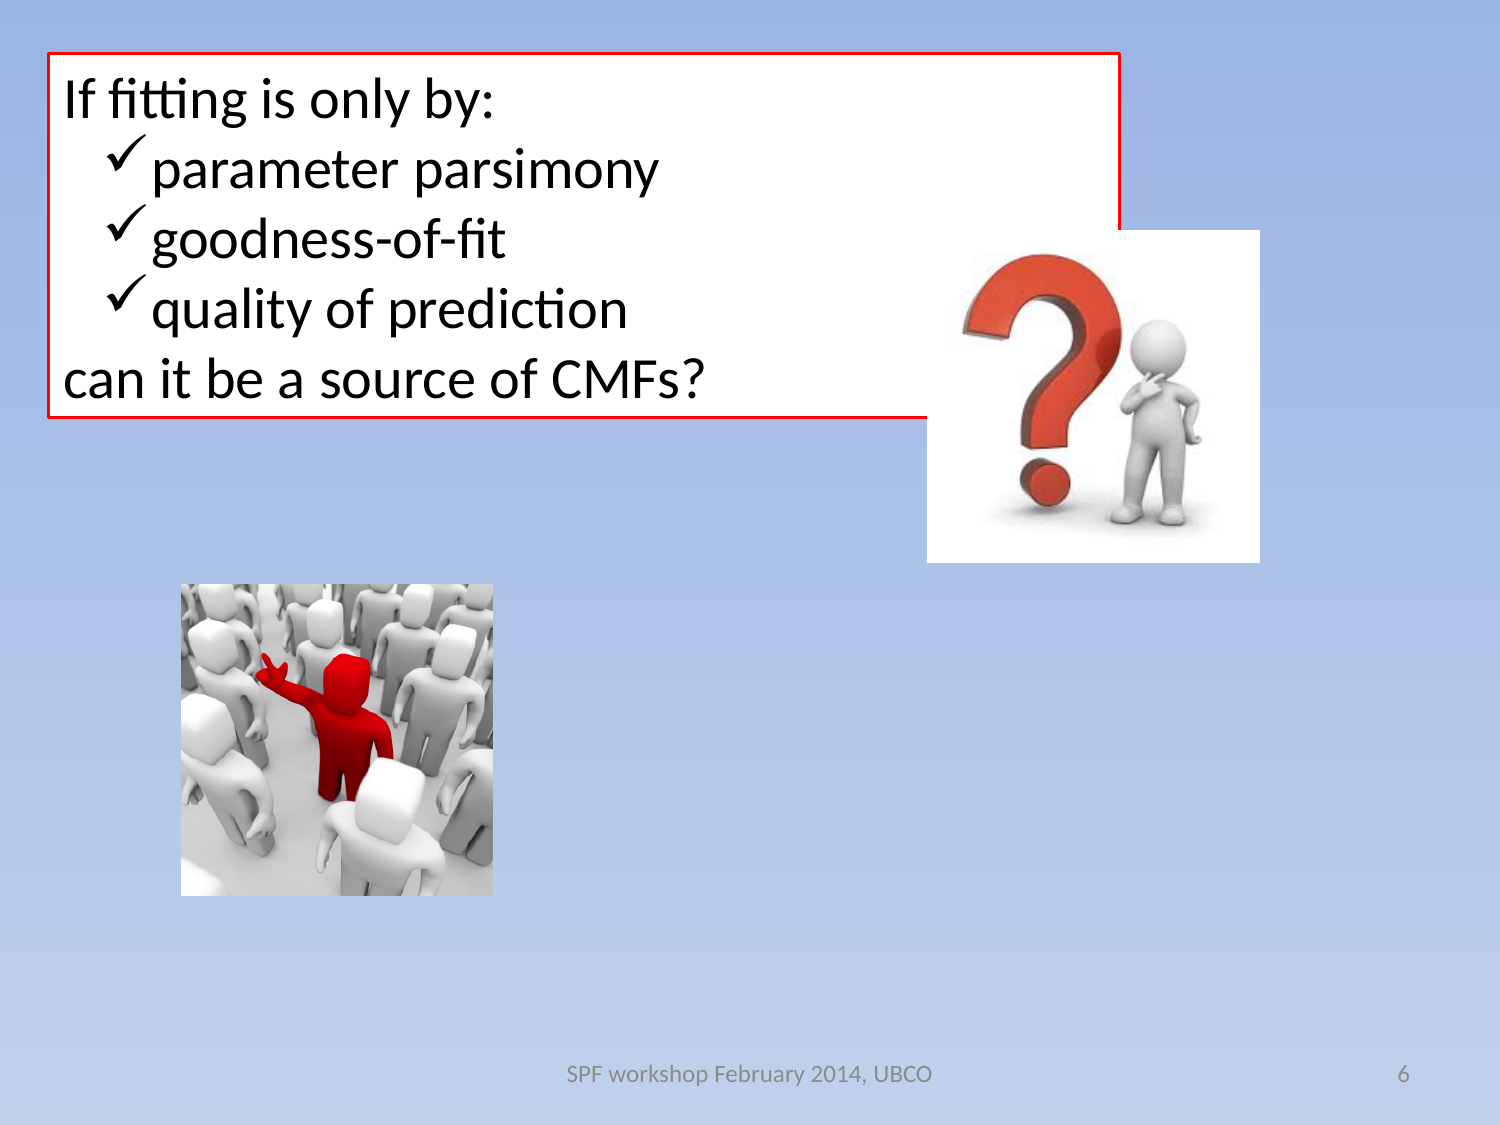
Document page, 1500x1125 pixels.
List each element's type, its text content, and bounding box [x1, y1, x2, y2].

slide_number 6 [1074, 1042, 1425, 1103]
footer SPF workshop February 2014, UBCO [512, 1042, 988, 1103]
picture [181, 584, 494, 896]
picture [926, 229, 1260, 563]
text_box In parametric curve-fitting the function is chosen for its goodness-of-fit and parsimony of parameters. When the function is not chosen on the basis of some commonly accepted theory or pre-existing body of consistent empirical evidence, the fitted model does not amount to a ‘causal law’, ‘understanding’, or an ‘explanation’[1] and may not be used to predict the consequences of interventions or design changes[2]. Why then, without batting an eye, do so many researchers present their parametric regressions models as a [0, 0, 1500, 83]
text_box If fitting is only by: parameter parsimony goodness-of-fit quality of prediction can it be a source of CMFs? [48, 83, 1120, 418]
